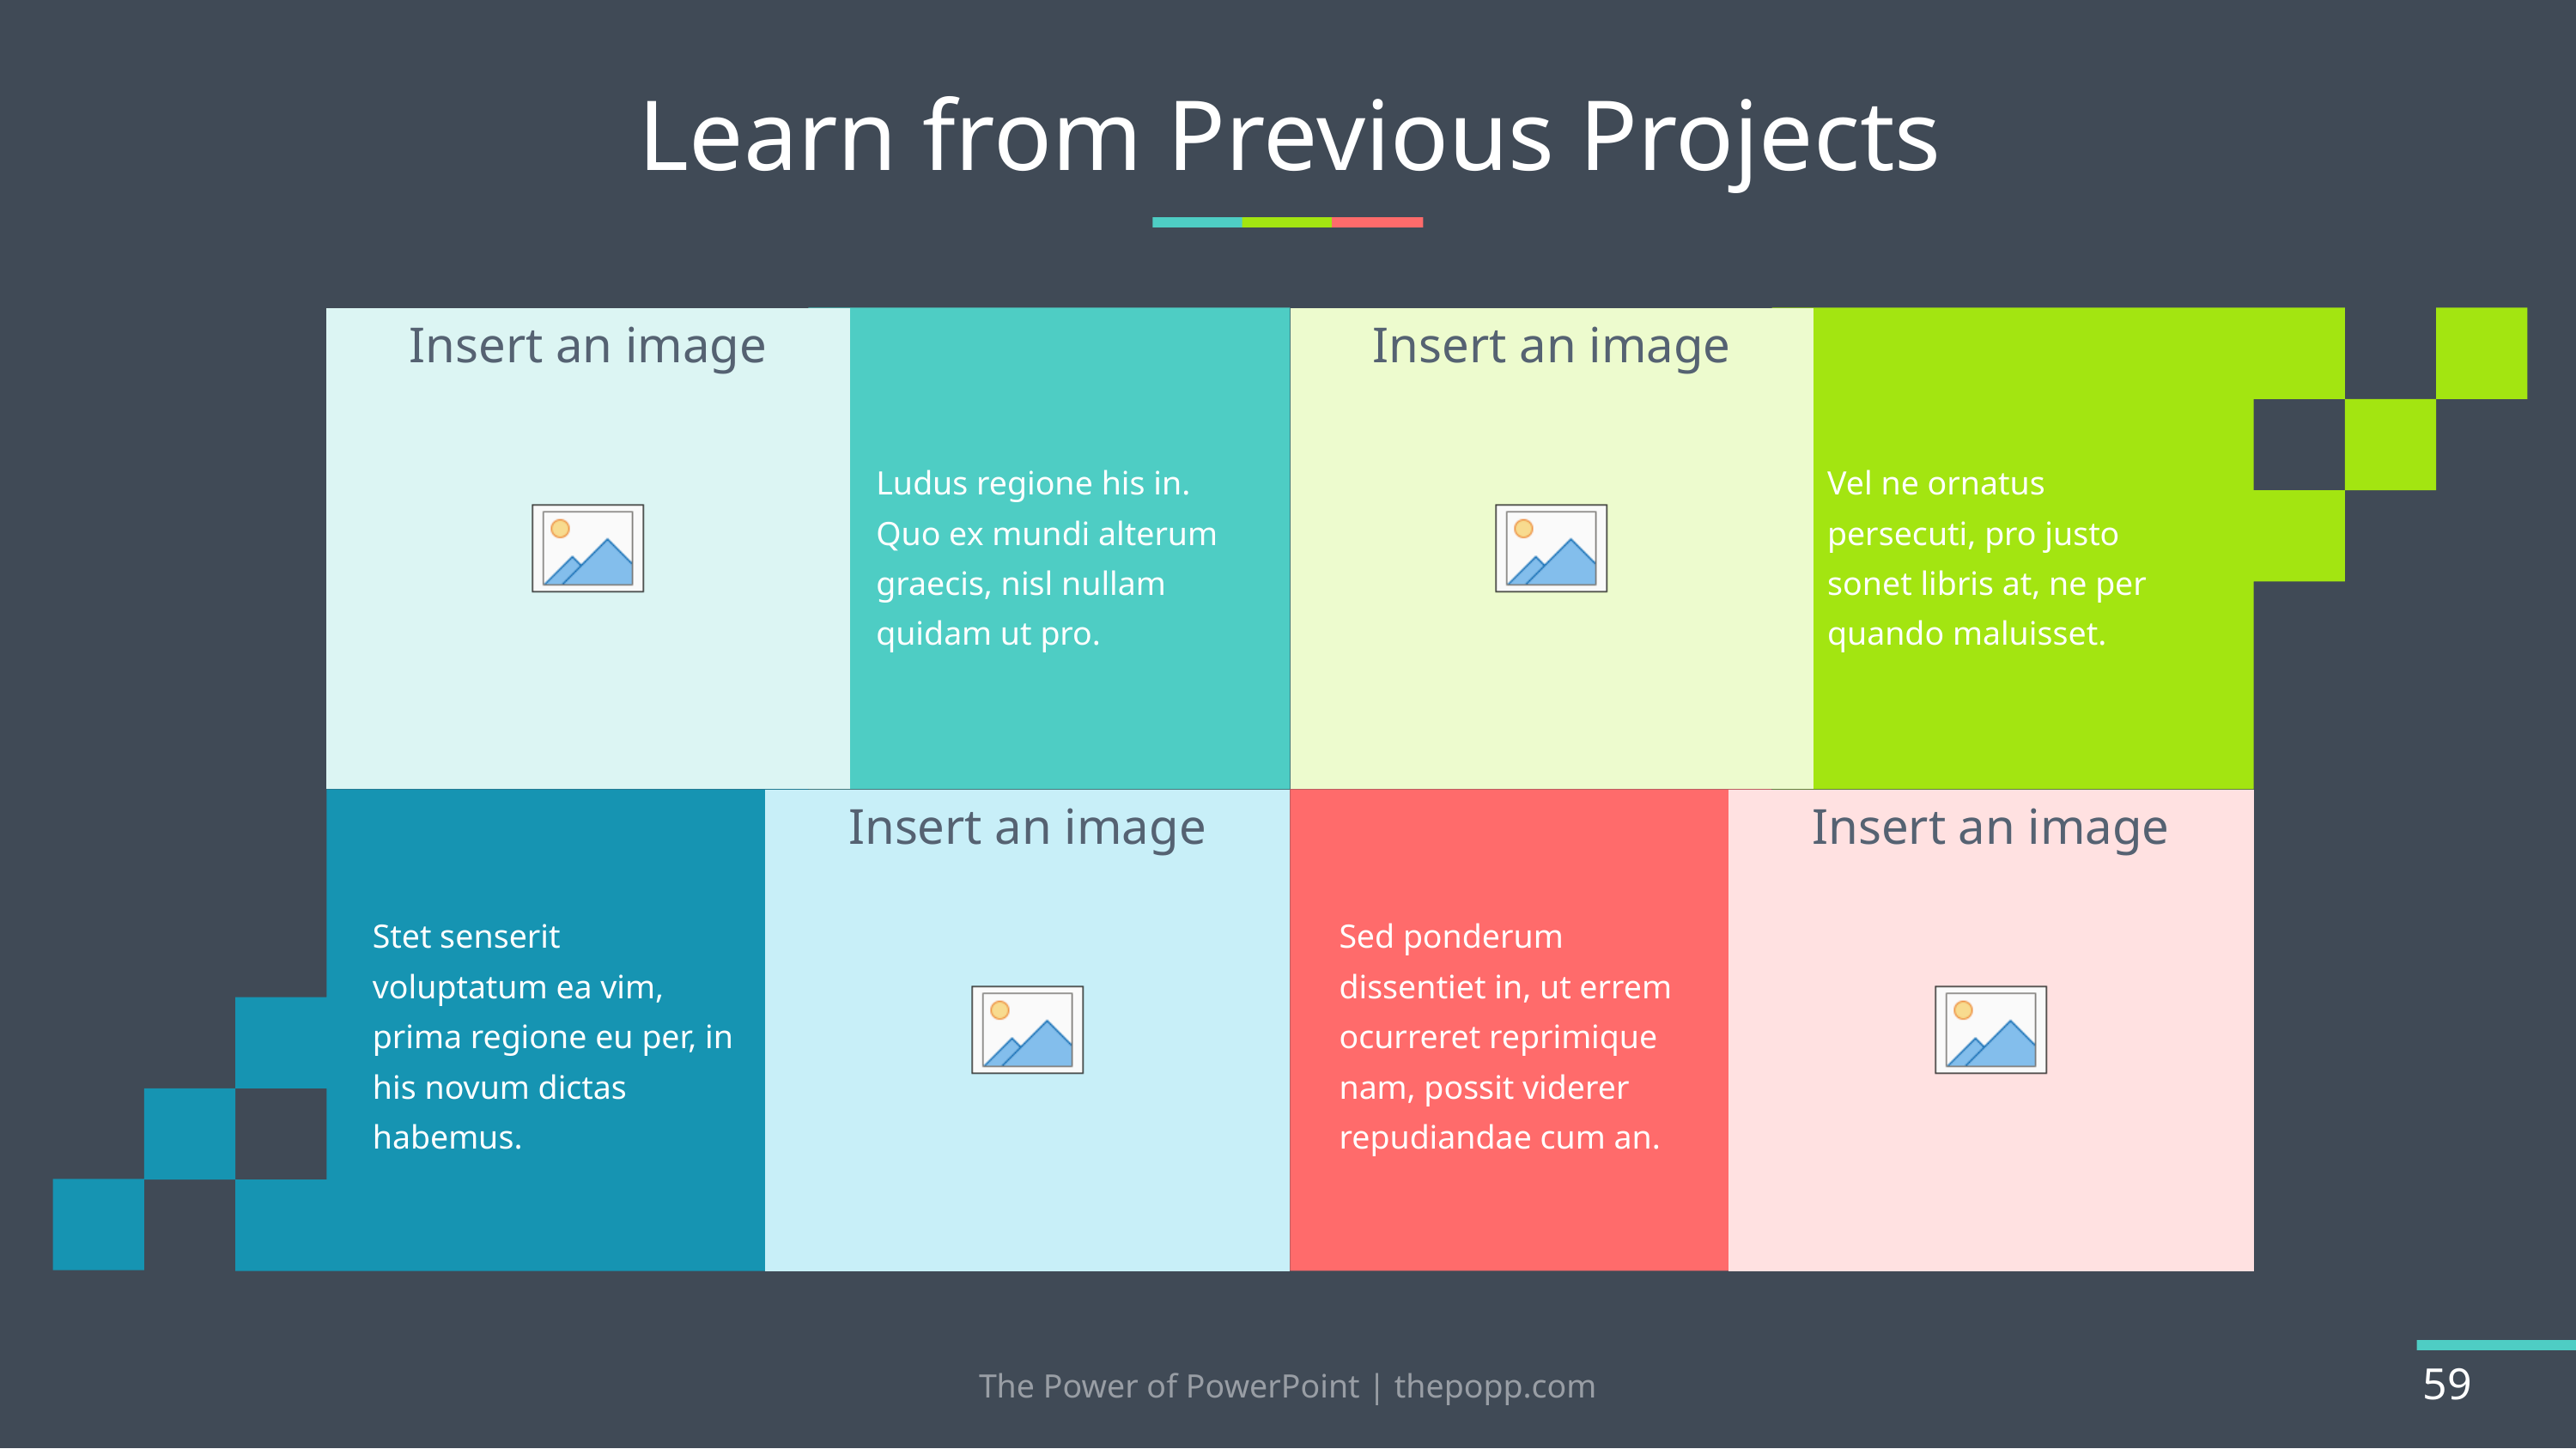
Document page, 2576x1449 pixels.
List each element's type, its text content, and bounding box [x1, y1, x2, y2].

list Stet senserit voluptatum ea vim, prima regione eu per, in his novum dictas habemus. [359, 835, 756, 1225]
footer The Power of PowerPoint | thepopp.com [853, 1349, 1723, 1427]
list Vel ne ornatus persecuti, pro justo sonet libris at, ne per quando maluisset. [1814, 356, 2211, 747]
picture [326, 307, 2254, 1271]
list Sed ponderum dissentiet in, ut errem ocurreret reprimique nam, possit viderer repudiandae cum an. [1326, 835, 1723, 1225]
slide_number 59 [2409, 1351, 2576, 1421]
list Ludus regione his in. Quo ex mundi alterum graecis, nisl nullam quidam ut pro. [863, 356, 1261, 747]
title Learn from Previous Projects [69, 49, 2512, 230]
